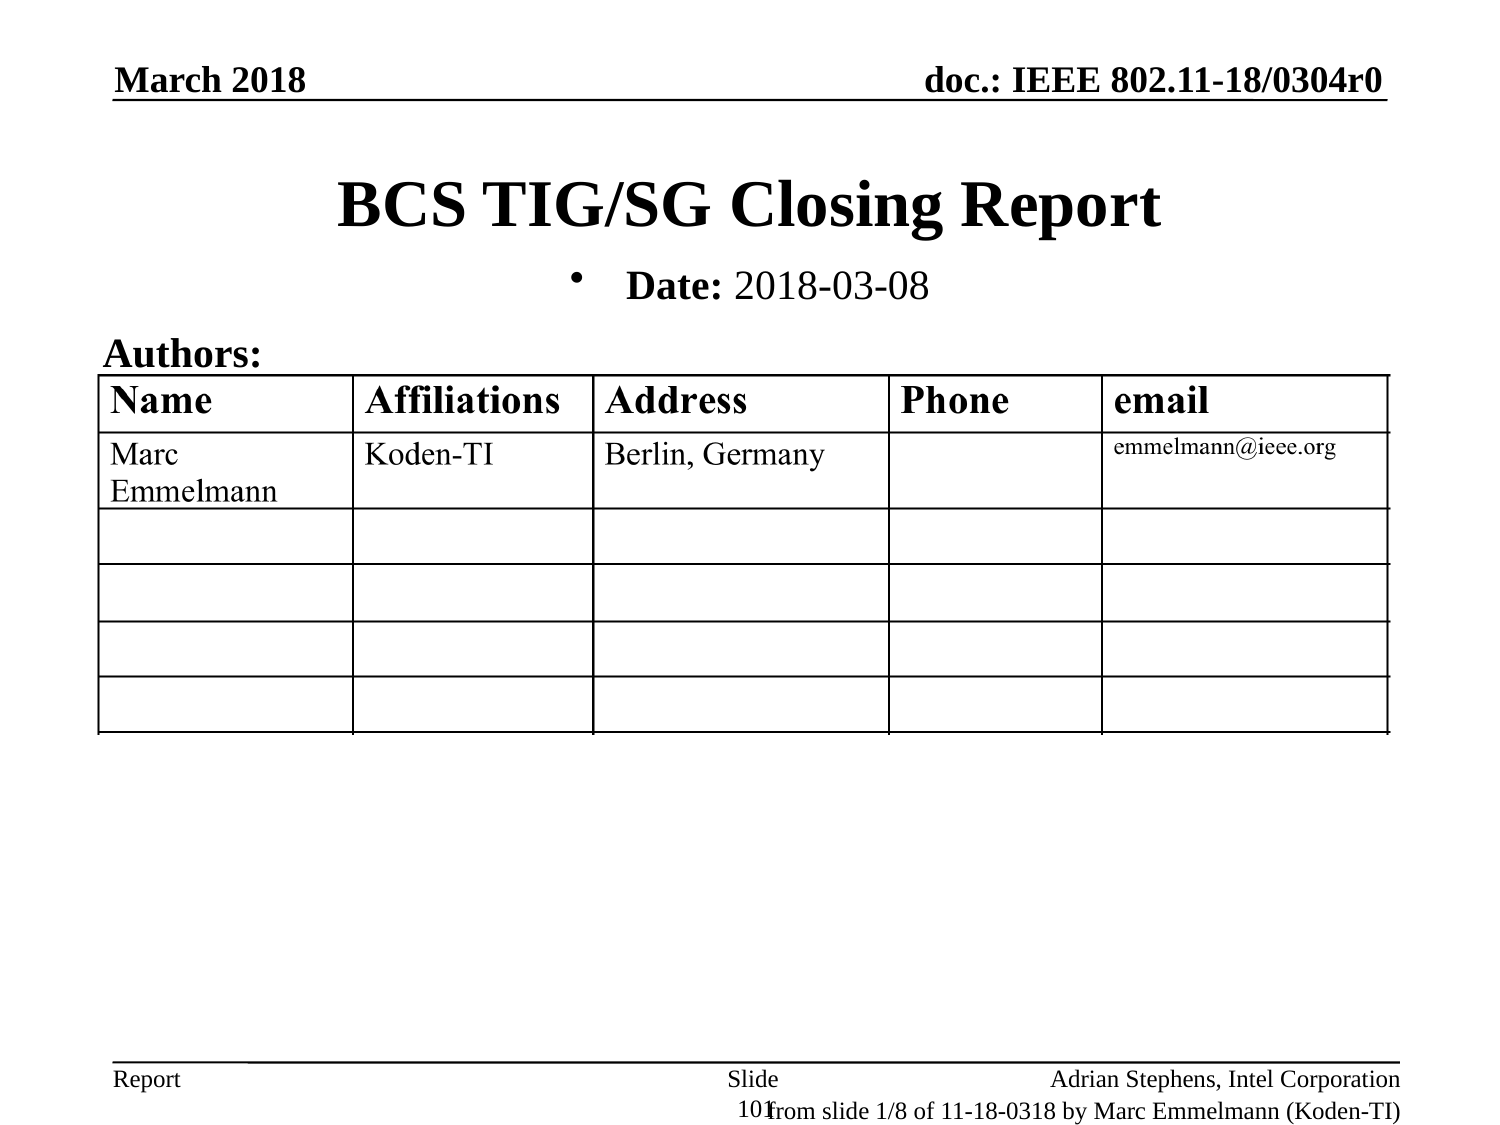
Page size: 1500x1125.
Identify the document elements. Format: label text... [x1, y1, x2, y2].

list Date: 2018-03-08 [112, 249, 1388, 315]
text_box Authors: [87, 318, 325, 373]
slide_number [114, 54, 374, 101]
footer Adrian Stephens, Intel Corporation [902, 1061, 1402, 1087]
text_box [83, 374, 1417, 780]
title BCS TIG/SG Closing Report [112, 112, 1388, 249]
text_box from slide 1/8 of 11-18-0318 by Marc Emmelmann (Koden-TI) [343, 1087, 1417, 1125]
slide_number Slide 101 [711, 1061, 801, 1093]
